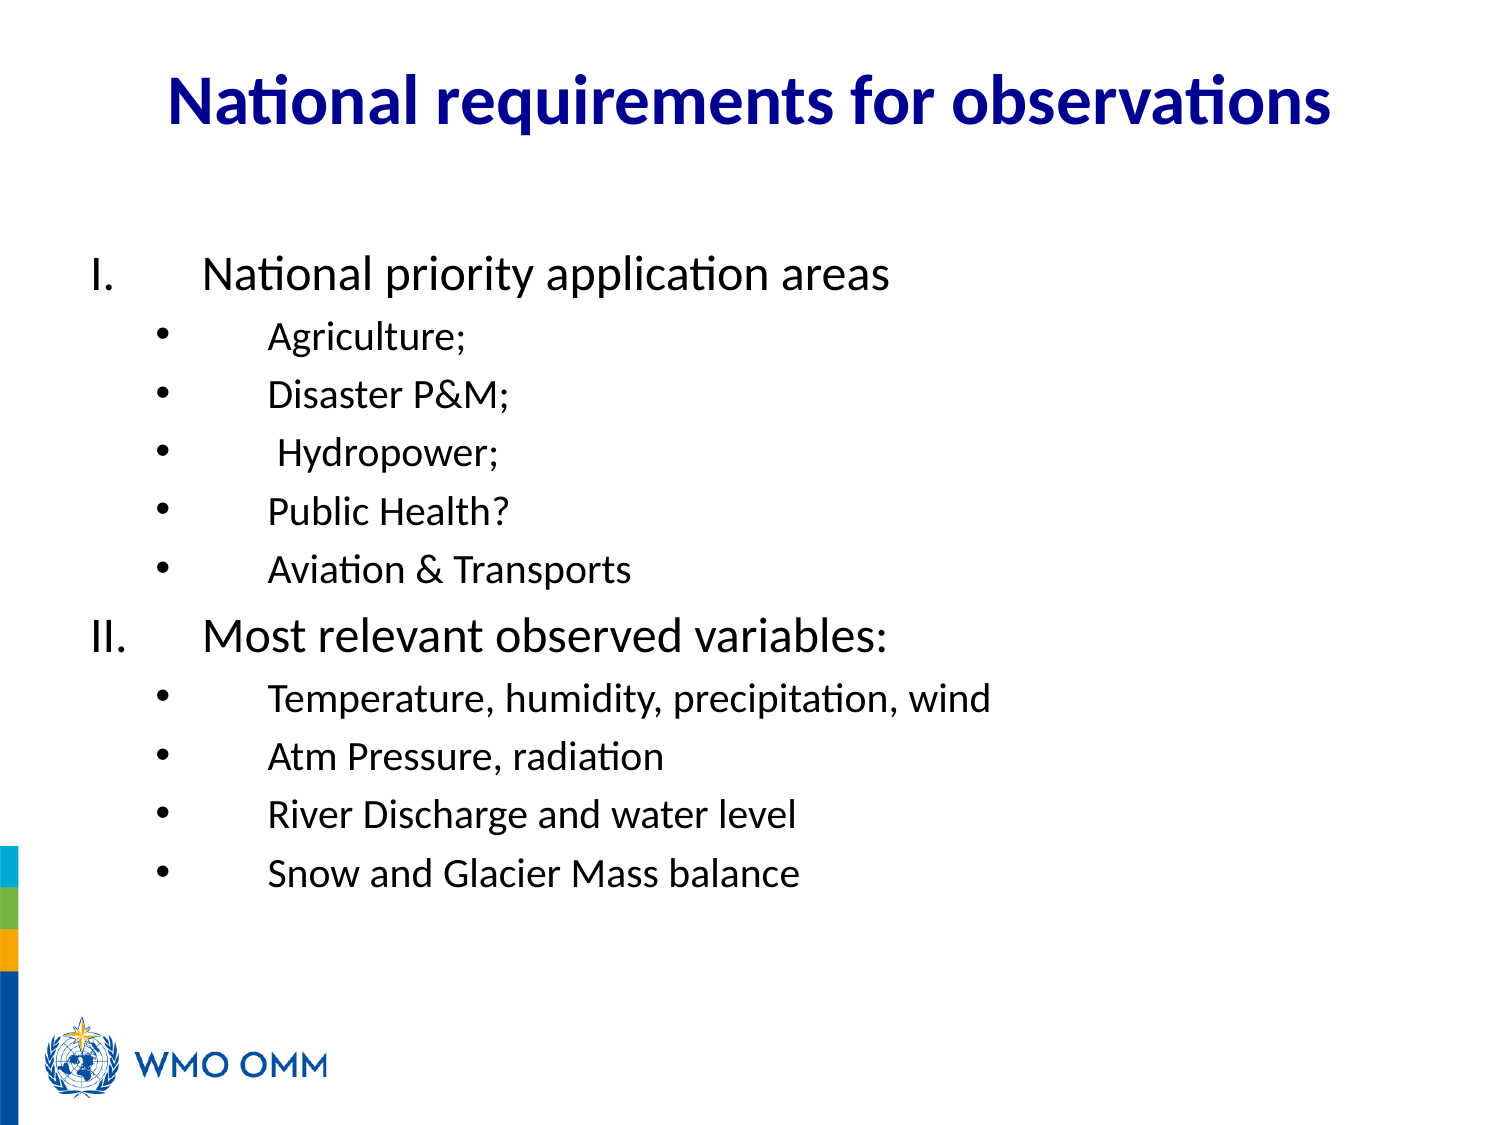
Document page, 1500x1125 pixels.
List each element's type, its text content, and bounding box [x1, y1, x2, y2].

list National priority application areas Agriculture; Disaster P&M; Hydropower; Public Health? Aviation & Transports Most relevant observed variables: Temperature, humidity, precipitation, wind Atm Pressure, radiation River Discharge and water level Snow and Glacier Mass balance [75, 232, 1425, 1005]
picture [0, 845, 327, 1125]
title National requirements for observations [75, 45, 1425, 232]
